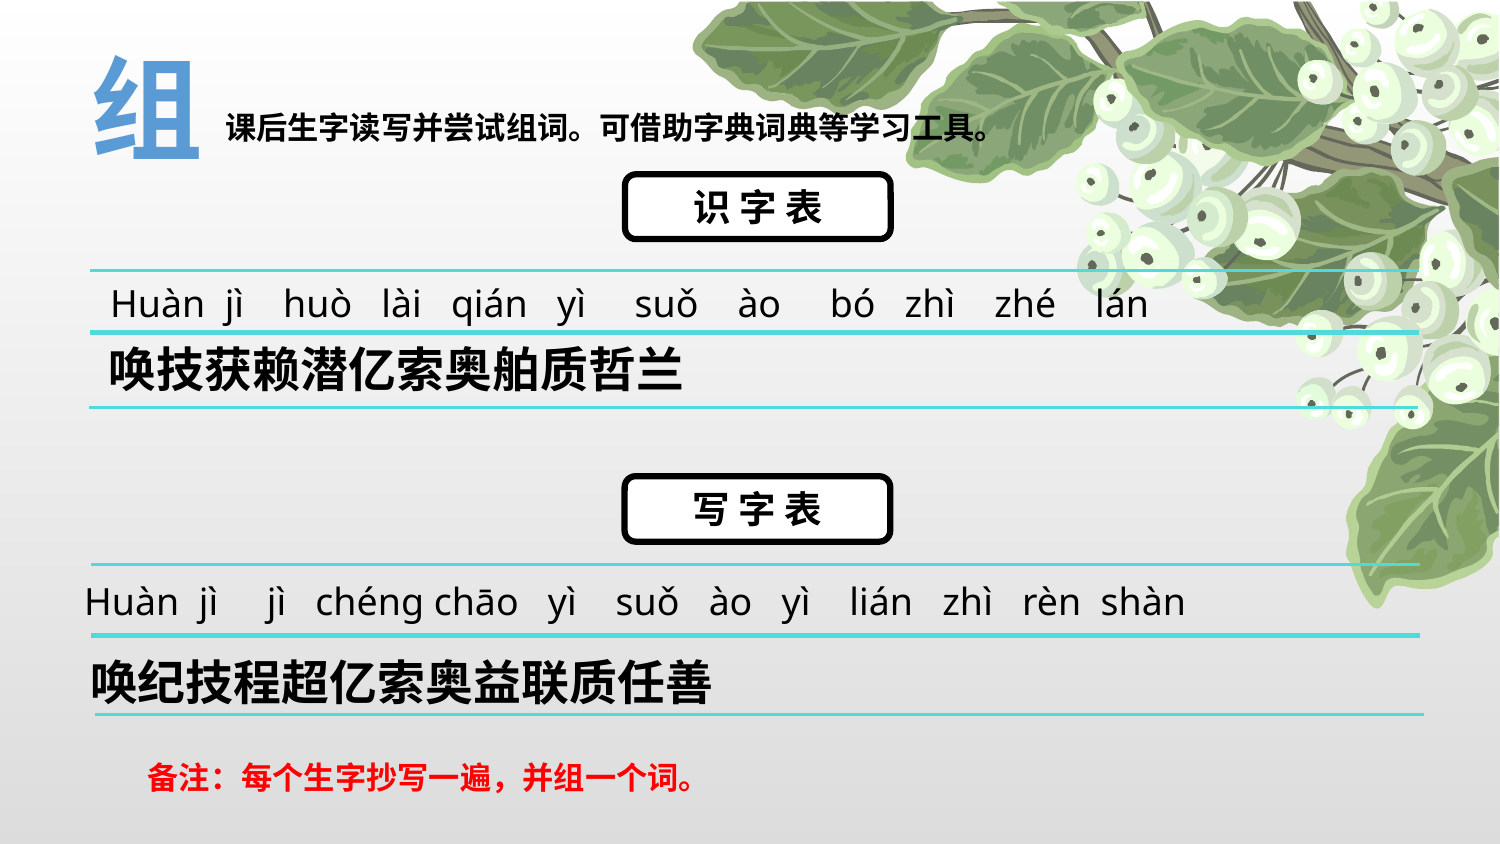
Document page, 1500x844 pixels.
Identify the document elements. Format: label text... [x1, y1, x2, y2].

text_box 组 [78, 33, 214, 180]
text_box 写 字 表 [623, 475, 691, 543]
text_box 备注：每个生字抄写一遍，并组一个词。 [136, 752, 1364, 801]
text_box Huàn jì huò lài qián yì suǒ ào bó zhì zhé lán [98, 274, 691, 332]
picture [691, 0, 1500, 609]
text_box 识 字 表 [624, 173, 691, 241]
text_box 课后生字读写并尝试组词。可借助字典词典等学习工具。 [213, 102, 691, 152]
text_box 唤纪技程超亿索奥益联质任善 [78, 646, 1407, 716]
text_box Huàn jì jì chénɡ chāo yì suǒ ào yì lián zhì rèn shàn [72, 572, 1418, 629]
text_box 唤技获赖潜亿索奥舶质哲兰 [97, 334, 691, 403]
